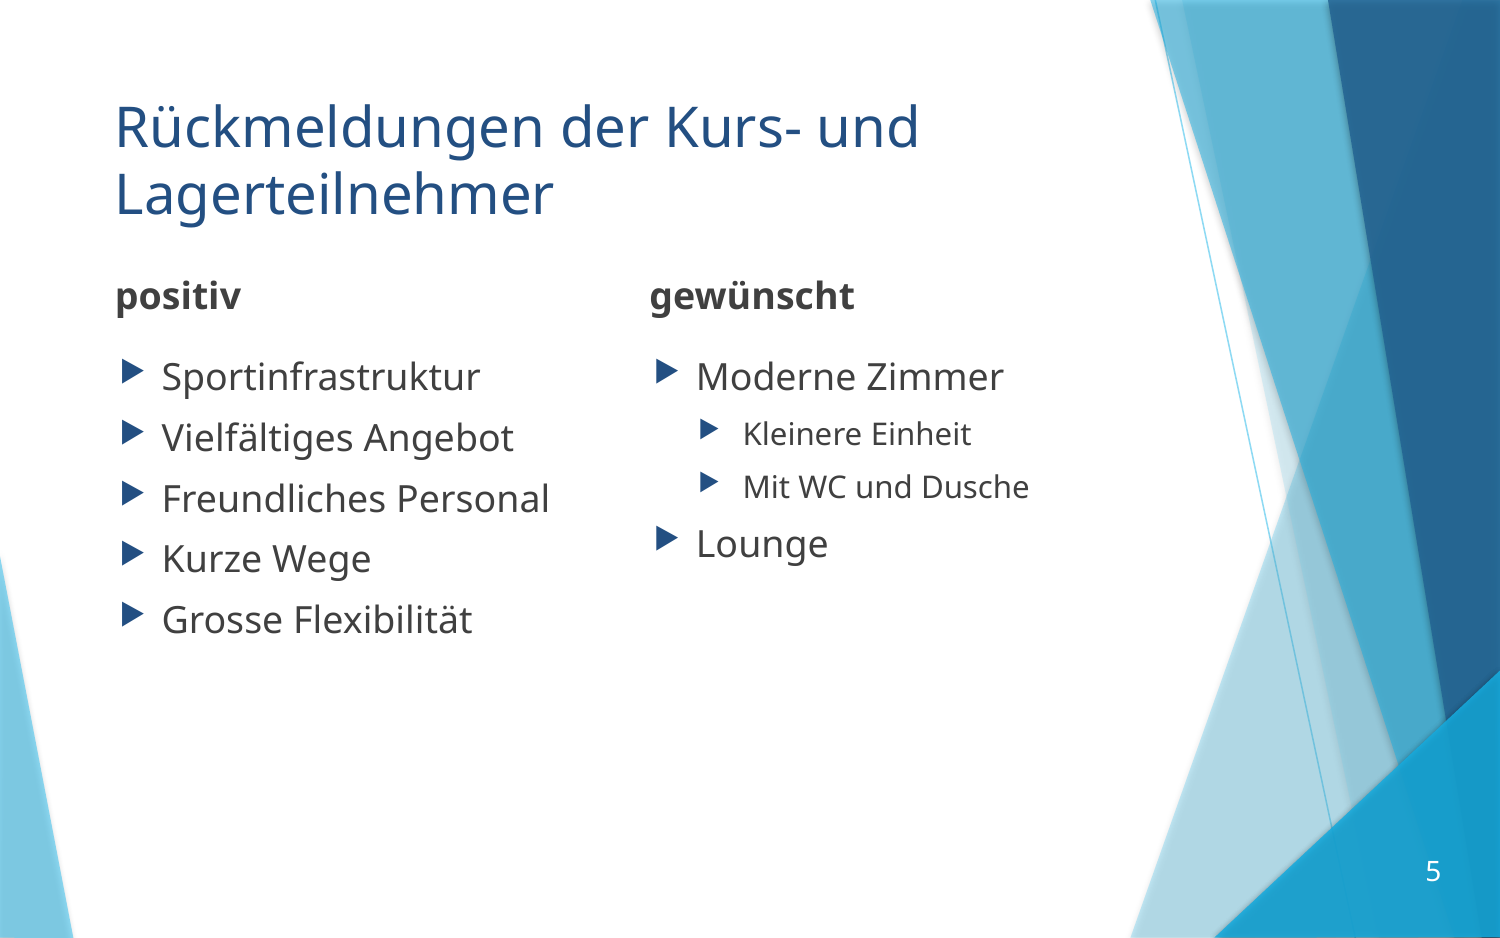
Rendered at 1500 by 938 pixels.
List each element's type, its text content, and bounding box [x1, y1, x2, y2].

slide_number 5 [1372, 847, 1457, 898]
title Rückmeldungen der Kurs- und Lagerteilnehmer [99, 83, 1142, 231]
list gewünscht [634, 246, 1142, 325]
list positiv [99, 246, 607, 325]
list Moderne Zimmer Kleinere Einheit Mit WC und Dusche Lounge [638, 345, 1146, 818]
list Sportinfrastruktur Vielfältiges Angebot Freundliches Personal Kurze Wege Grosse Flexibilität [104, 345, 612, 818]
